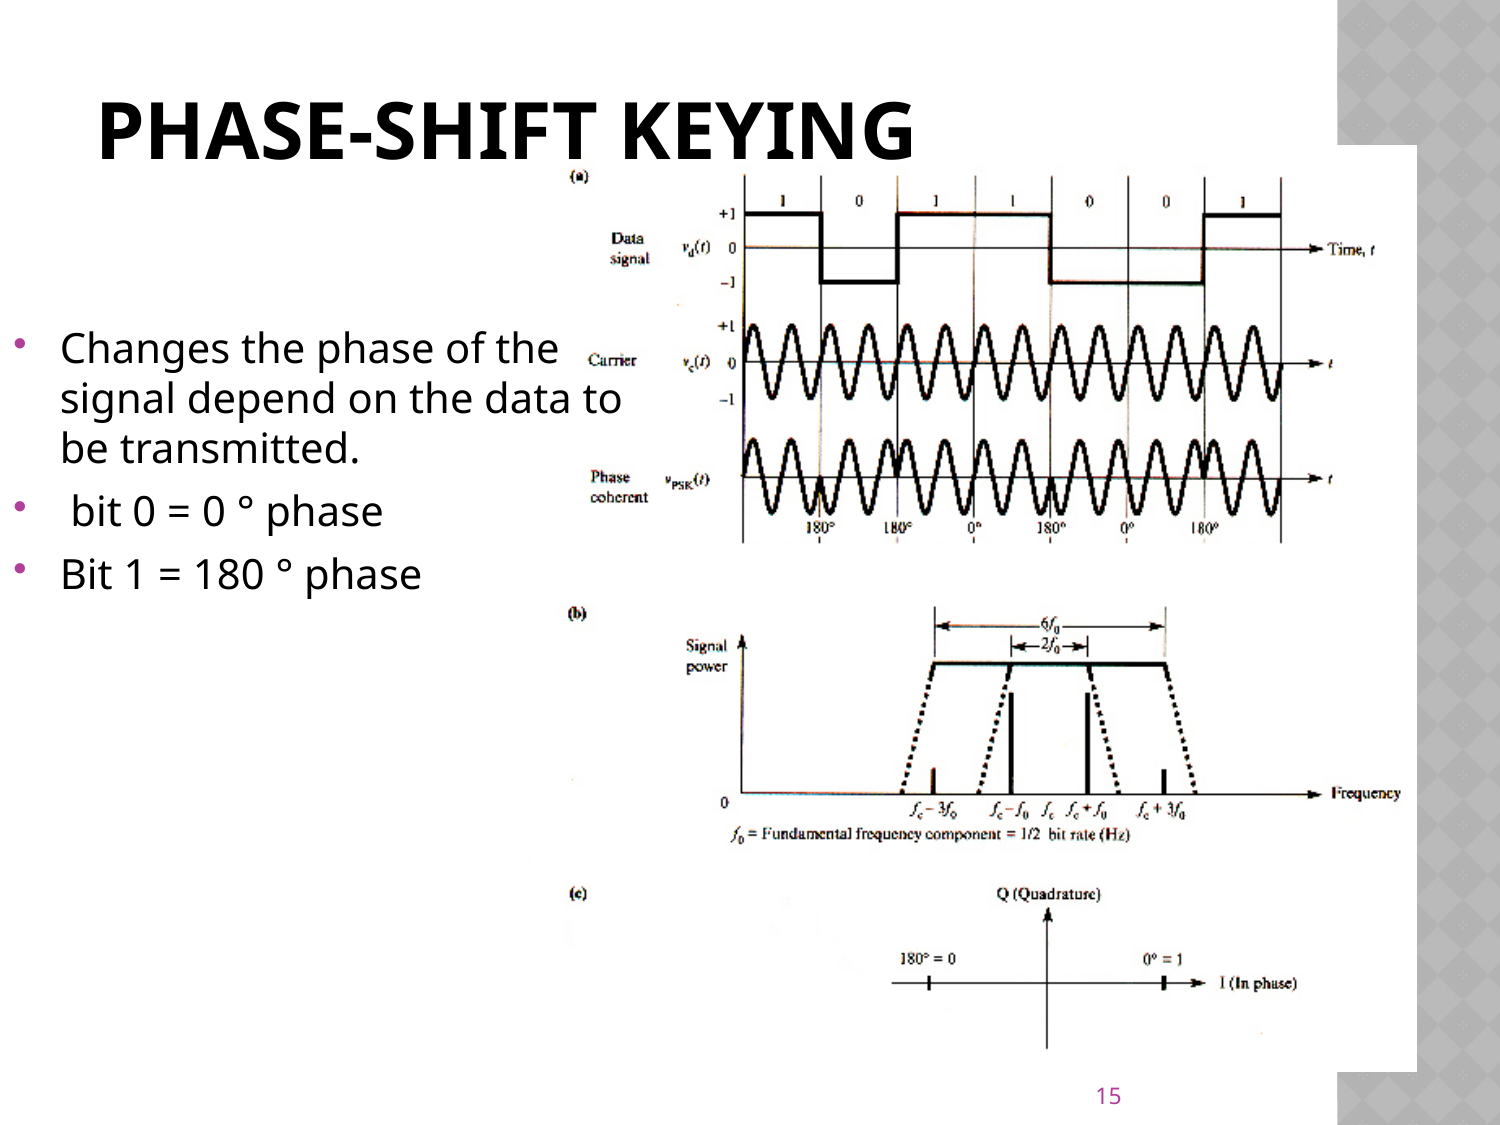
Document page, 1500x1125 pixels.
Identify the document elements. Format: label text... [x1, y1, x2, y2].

title Phase-shift keying [87, 50, 1338, 175]
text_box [527, 145, 1417, 1072]
slide_number 15 [1025, 1082, 1122, 1113]
list Changes the phase of the signal depend on the data to be transmitted. bit 0 = 0 ° phase Bit 1 = 180 ° phase [0, 262, 521, 972]
